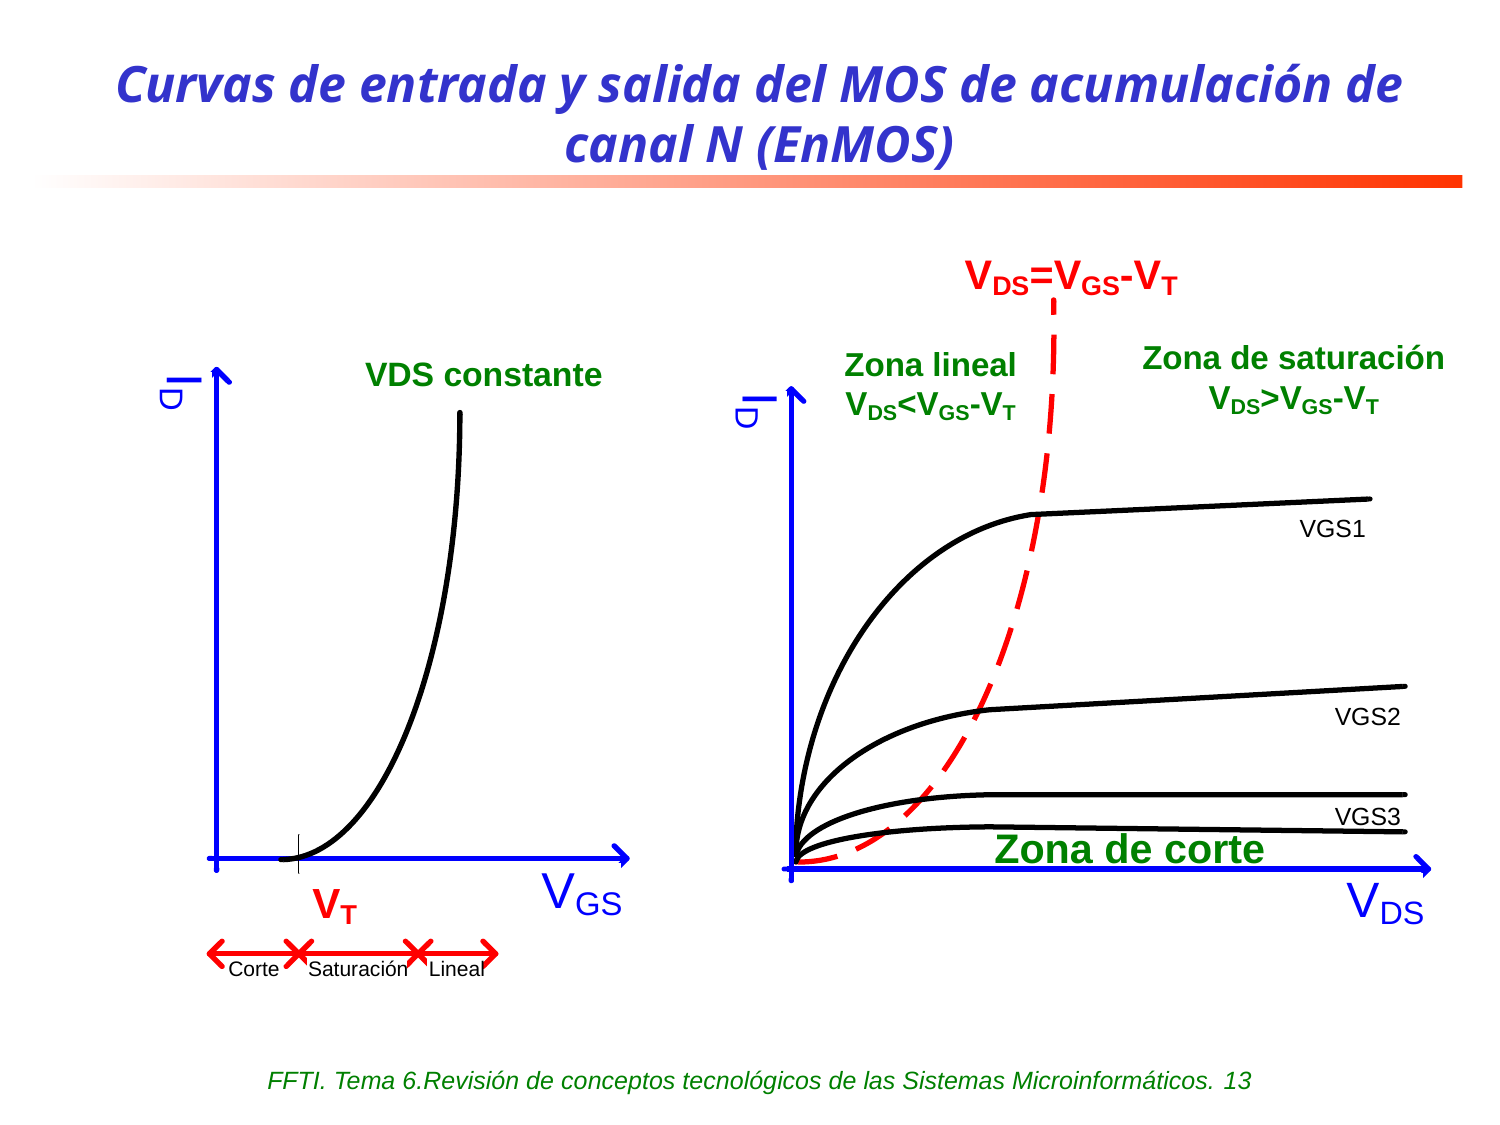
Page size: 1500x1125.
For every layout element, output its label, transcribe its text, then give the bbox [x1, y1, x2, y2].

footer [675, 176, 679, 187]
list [143, 345, 635, 989]
table_cell 1 [843, 176, 847, 187]
footer FFTI. Tema 6.Revisión de conceptos tecnológicos de las Sistemas Microinformáticos. 13 [68, 1056, 1451, 1103]
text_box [759, 176, 763, 187]
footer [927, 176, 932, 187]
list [719, 241, 1451, 941]
title Curvas de entrada y salida del MOS de acumulación de canal N (EnMOS) [68, 49, 1451, 176]
